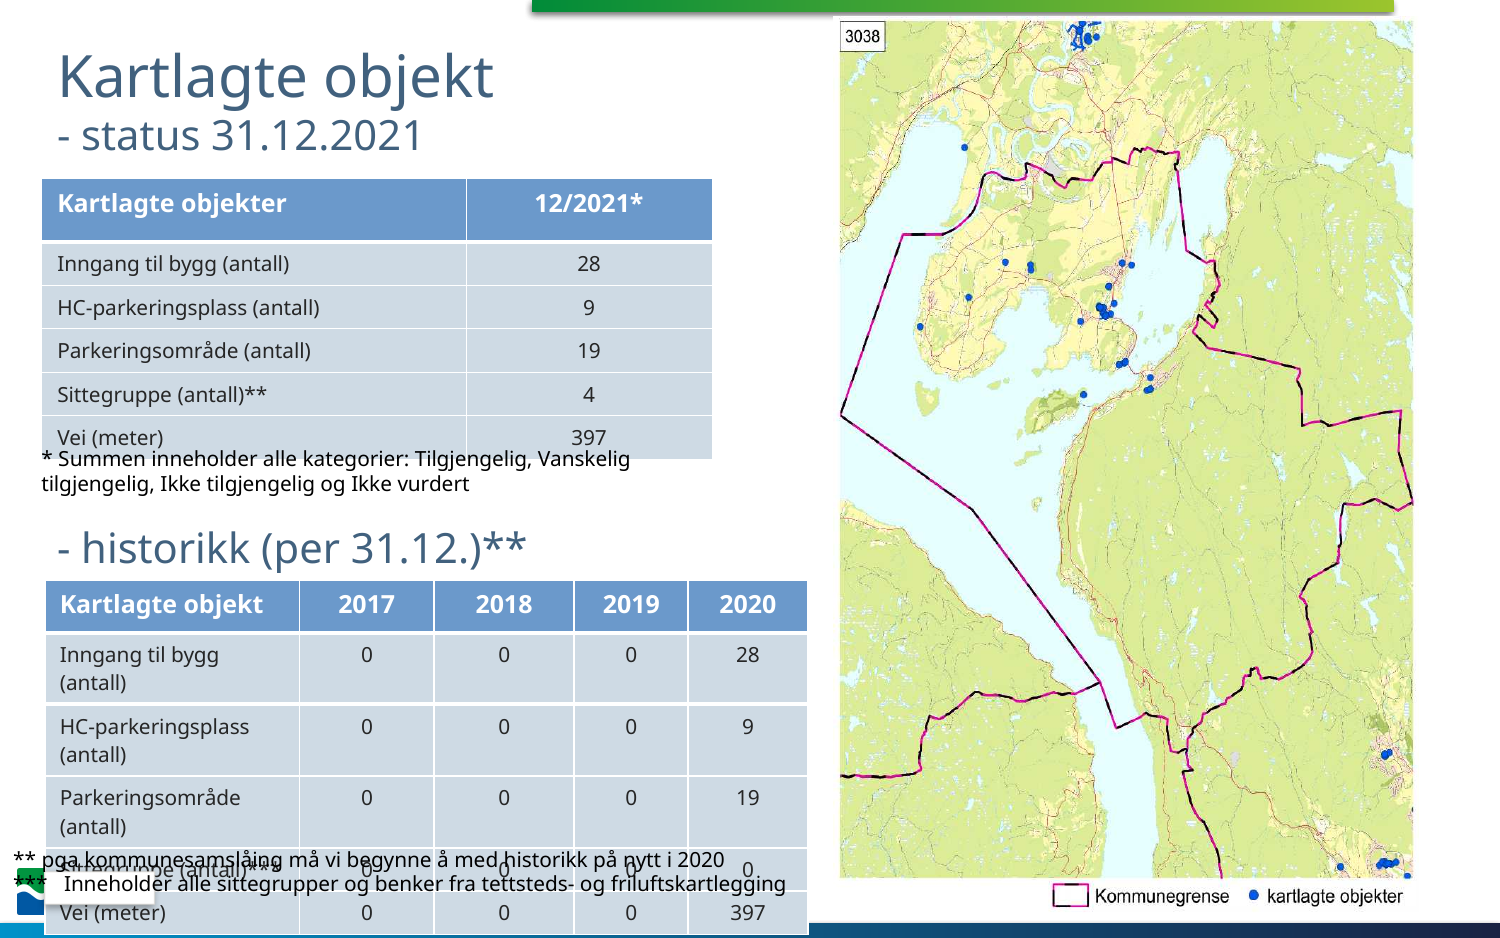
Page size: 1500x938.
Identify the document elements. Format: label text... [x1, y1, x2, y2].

table_cell 0 [435, 777, 573, 838]
table_header 12/2021* [467, 179, 712, 240]
table_cell 9 [689, 706, 807, 775]
table_cell 0 [435, 706, 573, 775]
table_cell 0 [300, 904, 433, 934]
table_cell Inngang til bygg (antall) [42, 244, 466, 285]
table_cell Inngang til bygg (antall) [46, 635, 299, 702]
table_cell Vei (meter) [46, 904, 299, 934]
table_cell Vei (meter) [42, 416, 466, 438]
table_header Kartlagte objekter [42, 179, 466, 240]
table_header 2018 [435, 581, 573, 631]
table_cell 0 [435, 635, 573, 702]
table_cell 4 [467, 373, 712, 415]
table_cell 0 [300, 777, 433, 838]
table_cell 19 [689, 777, 807, 847]
table_cell 28 [467, 244, 712, 285]
table_cell 28 [689, 635, 807, 702]
table_cell HC-parkeringsplass (antall) [42, 286, 466, 328]
table_cell 0 [575, 904, 687, 934]
picture [833, 16, 1419, 913]
table_cell 0 [300, 635, 433, 702]
table_header Kartlagte objekt [46, 581, 299, 631]
table_cell 397 [689, 892, 807, 934]
table_cell 9 [467, 286, 712, 328]
table_cell 0 [802, 849, 807, 890]
text_box ** pga kommunesamslåing må vi begynne å med historikk på nytt i 2020 *** Inneholder alle sittegrupper og benker fra tettsteds- og friluftskartlegging [0, 838, 802, 904]
table_cell Sittegruppe (antall)** [42, 373, 466, 415]
text_box - historikk (per 31.12.)** [42, 496, 828, 580]
table_cell 0 [575, 635, 687, 702]
table_cell Parkeringsområde (antall) [42, 329, 466, 372]
table_cell HC-parkeringsplass (antall) [46, 706, 299, 775]
text_box * Summen inneholder alle kategorier: Tilgjengelig, Vanskelig tilgjengelig, Ikke tilgjengelig og Ikke vurdert [26, 438, 711, 504]
table_cell 0 [435, 904, 573, 934]
table_header 2019 [575, 581, 687, 631]
table_cell 0 [575, 706, 687, 775]
table_cell 0 [300, 706, 433, 775]
table_cell Parkeringsområde (antall) [46, 777, 299, 838]
table_cell 397 [467, 416, 712, 459]
table_cell 19 [467, 329, 712, 372]
table_header 2017 [300, 581, 433, 631]
table_cell 0 [575, 777, 687, 838]
text_box Kartlagte objekt - status 31.12.2021 [42, 24, 828, 167]
table_header 2020 [689, 581, 807, 631]
